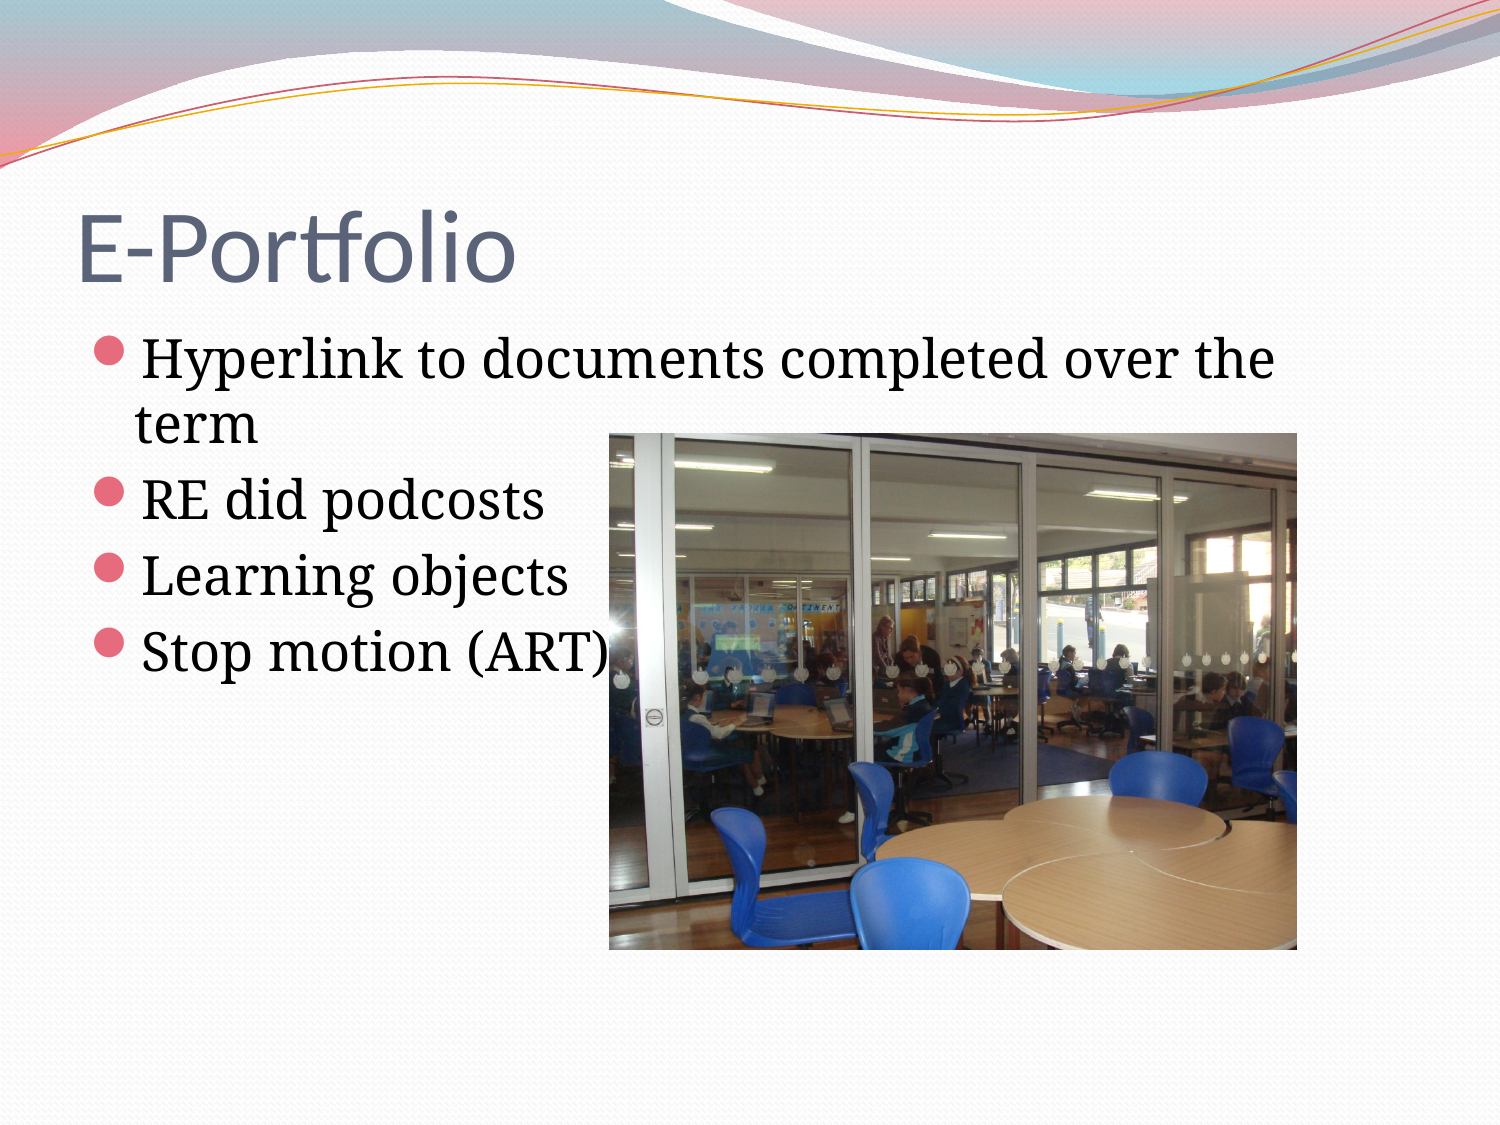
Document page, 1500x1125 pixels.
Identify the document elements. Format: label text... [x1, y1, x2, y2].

title E-Portfolio [75, 115, 1425, 303]
list Hyperlink to documents completed over the term RE did podcosts Learning objects Stop motion (ART) [75, 317, 1425, 1038]
picture [609, 433, 1298, 950]
